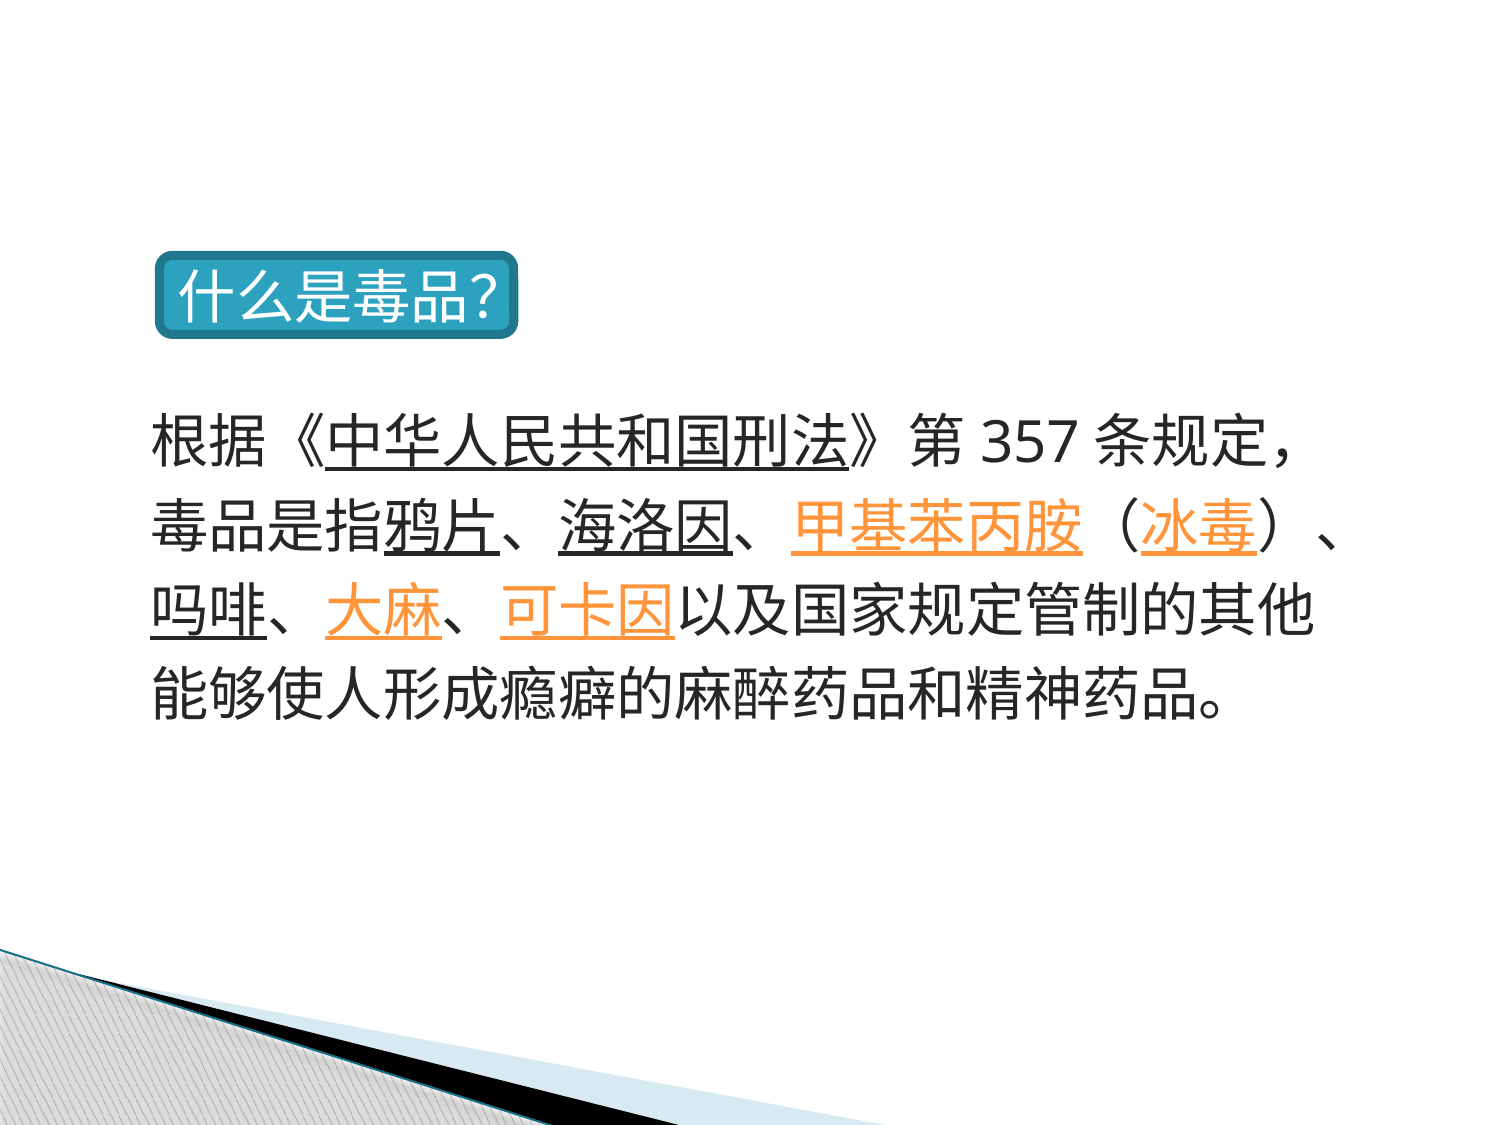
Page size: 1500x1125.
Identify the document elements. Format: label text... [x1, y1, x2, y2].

text_box 根据《中华人民共和国刑法》第357条规定，毒品是指鸦片、海洛因、甲基苯丙胺（冰毒）、吗啡、大麻、可卡因以及国家规定管制的其他能够使人形成瘾癖的麻醉药品和精神药品。 [135, 397, 1388, 735]
text_box 什么是毒品？ [154, 250, 519, 339]
